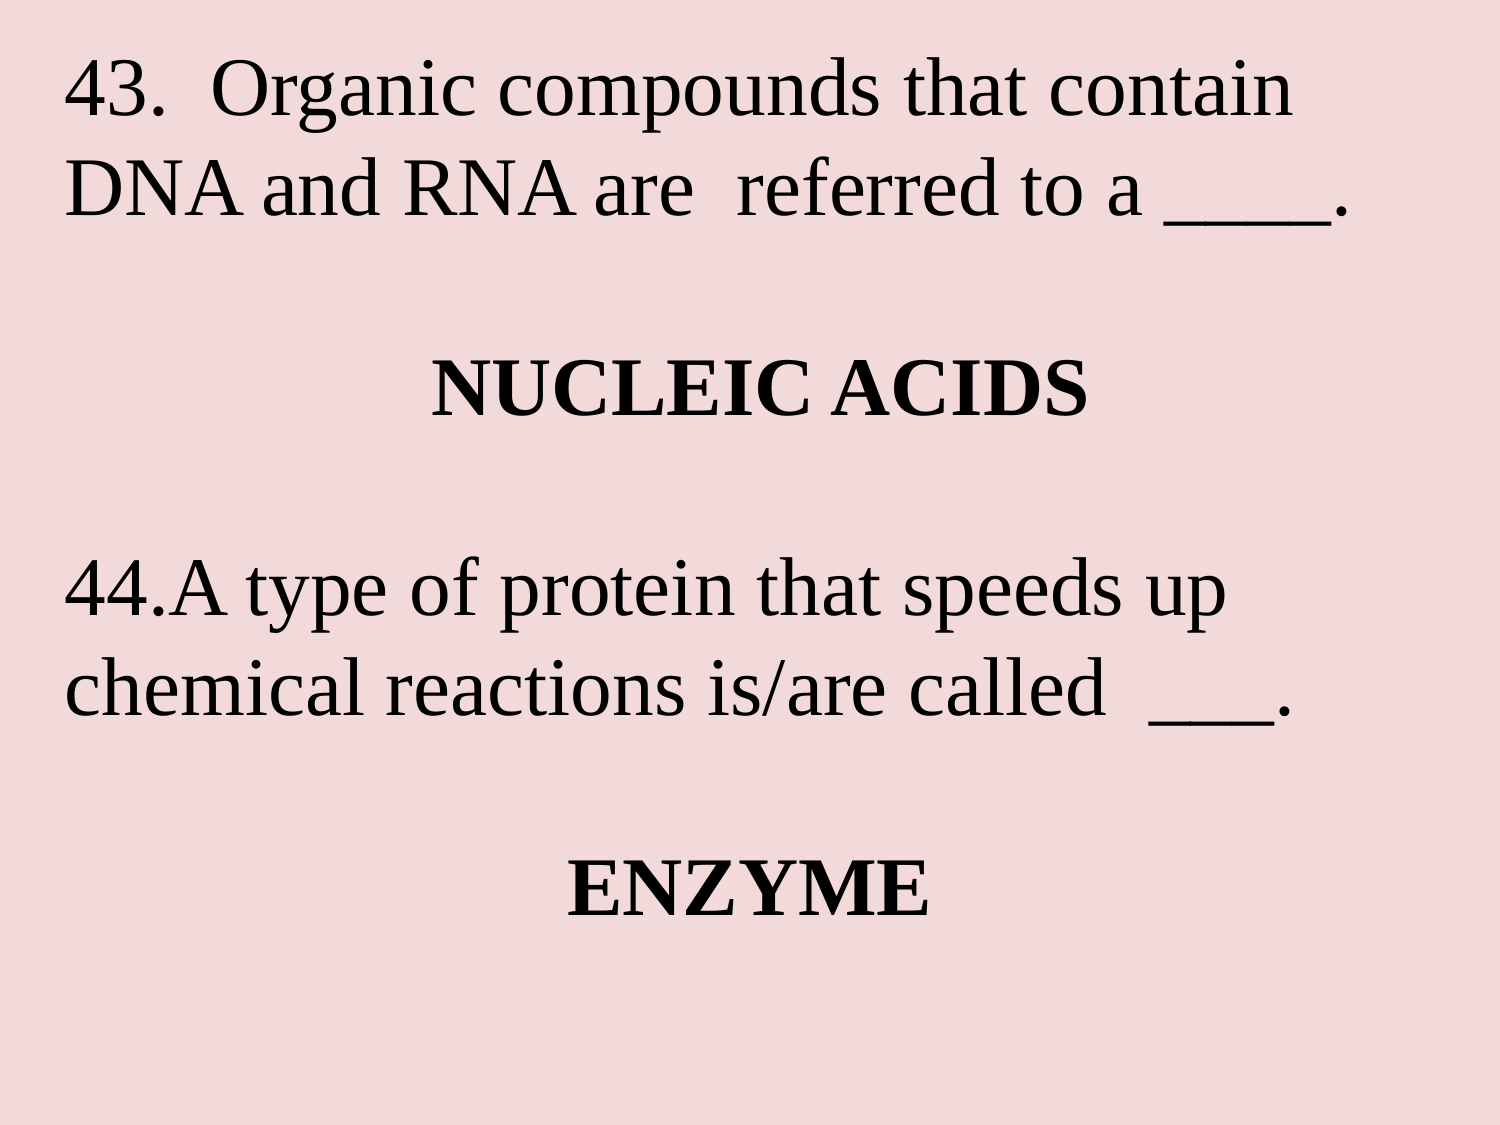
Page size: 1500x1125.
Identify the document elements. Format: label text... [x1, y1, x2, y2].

text_box 43. Organic compounds that contain DNA and RNA are referred to a ____. NUCLEIC ACIDS A type of protein that speeds up chemical reactions is/are called ___. ENZYME [50, 24, 1450, 985]
